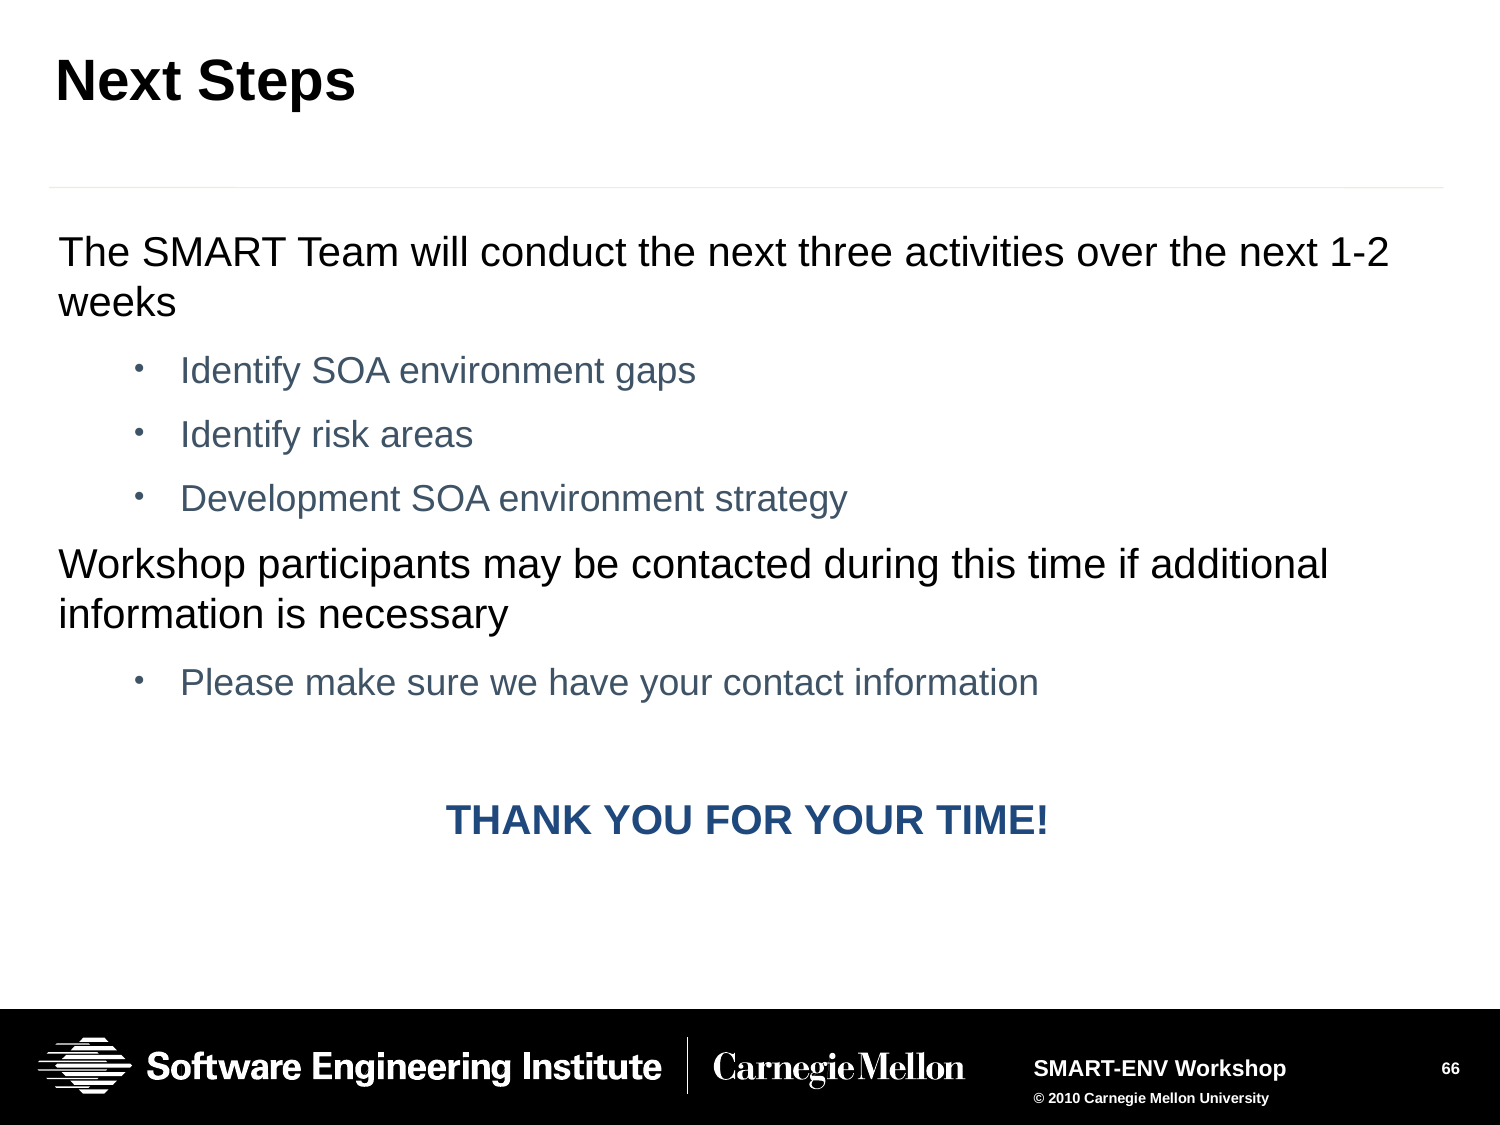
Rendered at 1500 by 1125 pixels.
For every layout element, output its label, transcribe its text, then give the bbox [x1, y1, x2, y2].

title Next Steps [55, 49, 1451, 114]
list The SMART Team will conduct the next three activities over the next 1-2 weeks Identify SOA environment gaps Identify risk areas Development SOA environment strategy Workshop participants may be contacted during this time if additional information is necessary Please make sure we have your contact information THANK YOU FOR YOUR TIME! [58, 224, 1438, 953]
